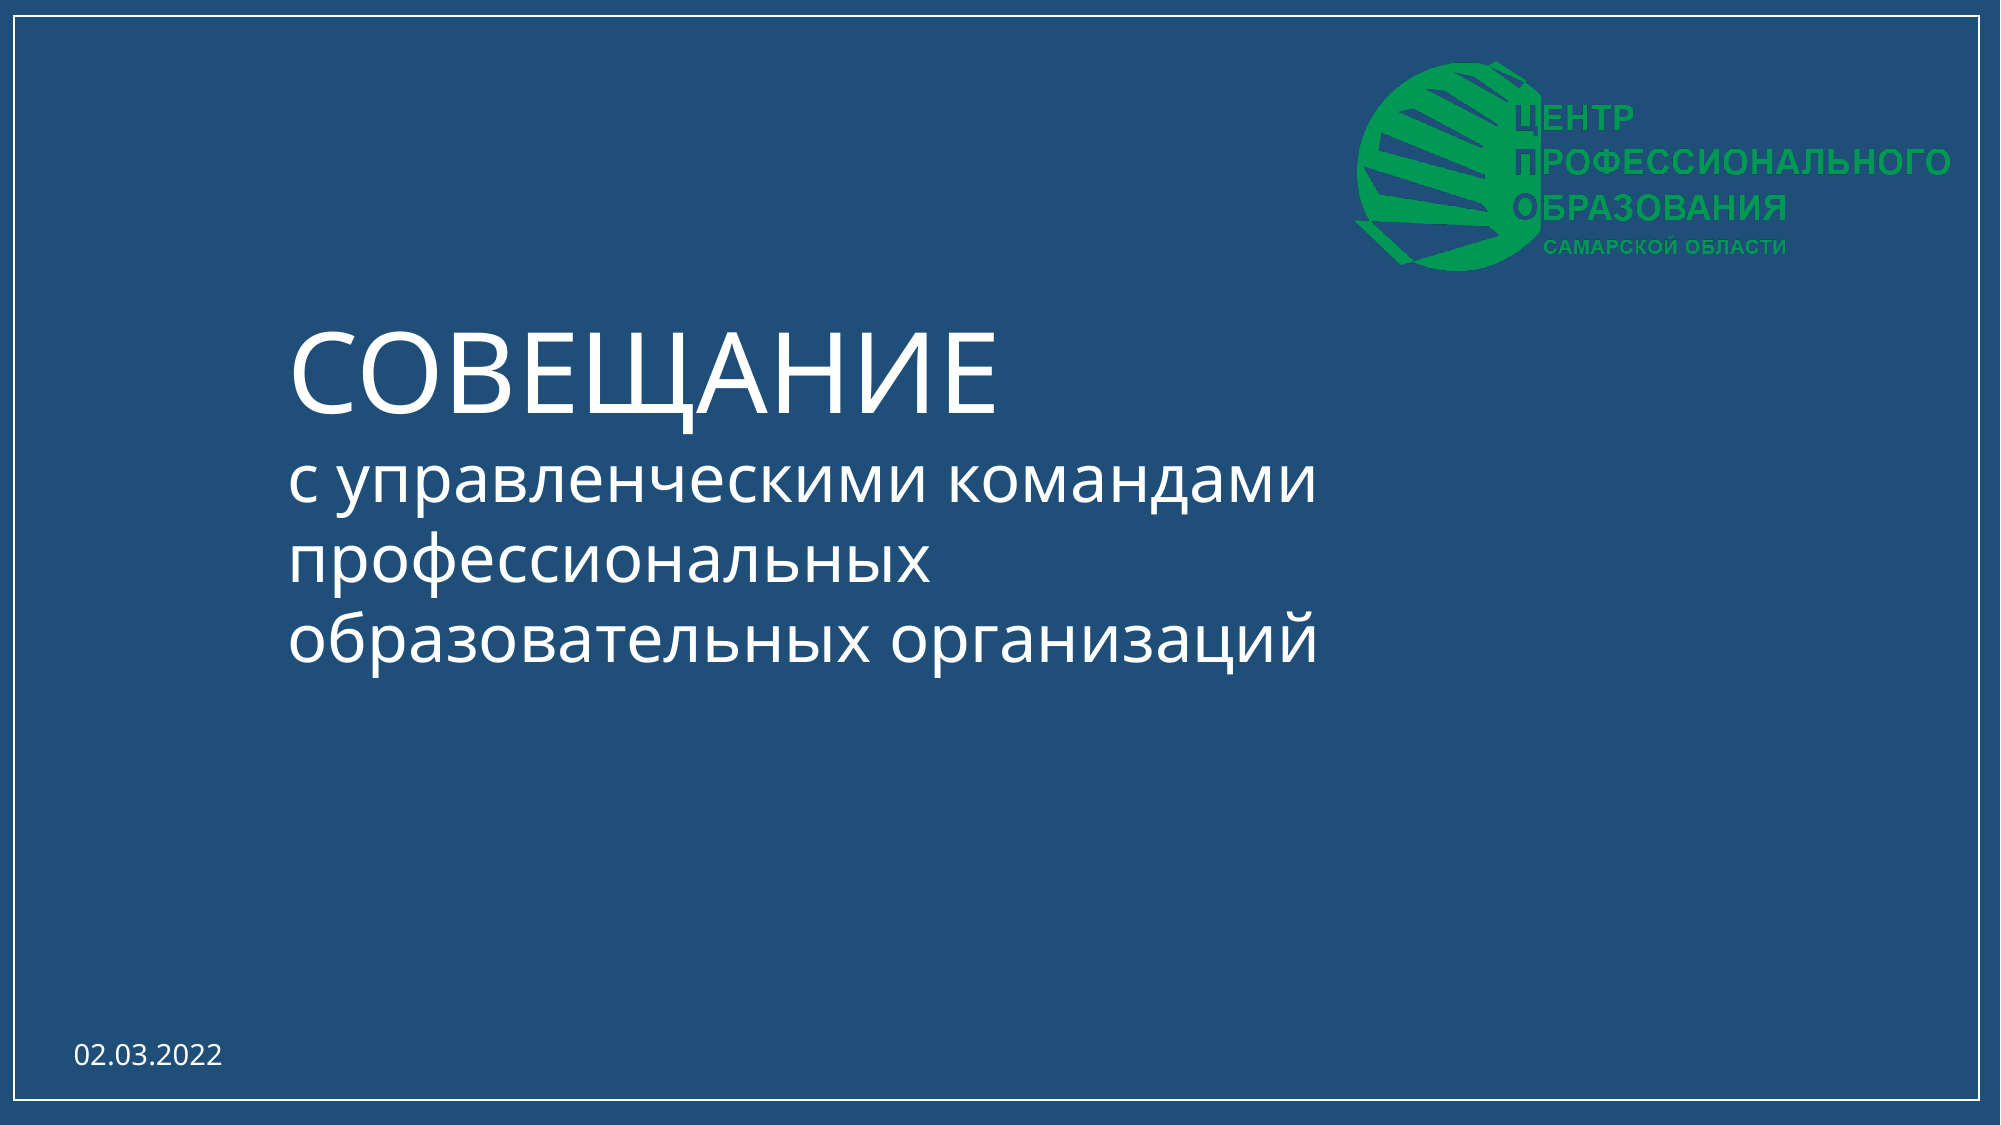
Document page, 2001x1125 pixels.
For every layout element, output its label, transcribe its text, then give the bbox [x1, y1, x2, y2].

text_box СОВЕЩАНИЕ с управленческими командами профессиональных образовательных организаций [272, 293, 1353, 683]
text_box [13, 15, 1980, 1101]
picture [1352, 60, 1953, 271]
